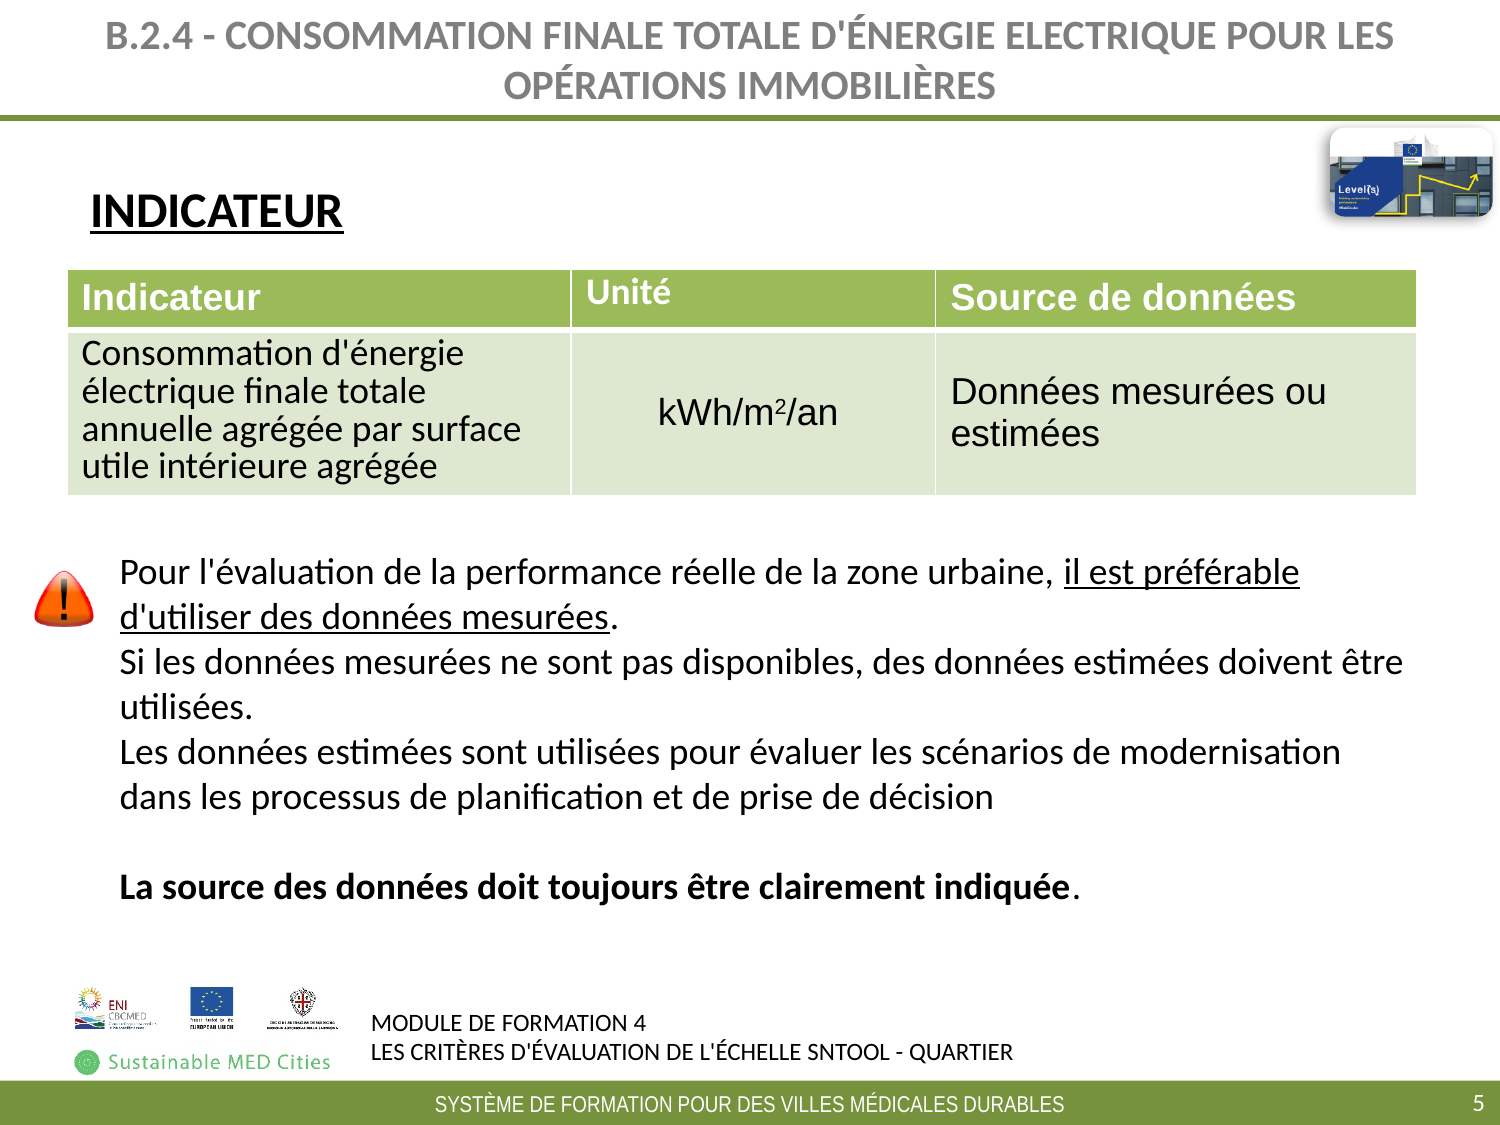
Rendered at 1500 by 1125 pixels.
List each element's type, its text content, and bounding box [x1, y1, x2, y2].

slide_number ‹#› [1149, 1078, 1500, 1125]
table_header Indicateur [68, 270, 570, 327]
list INDICATEUR [75, 170, 1425, 270]
picture [31, 568, 95, 630]
picture [62, 978, 356, 1080]
table_header Source de données [936, 270, 1416, 327]
title B.2.4 - CONSOMMATION FINALE TOTALE D'ÉNERGIE ELECTRIQUE POUR LES OPÉRATIONS IMMOBILIÈRES [0, 0, 1500, 117]
table_cell Consommation d'énergie électrique finale totale annuelle agrégée par surface utile intérieure agrégée [68, 333, 570, 495]
table_cell kWh/m2/an [572, 333, 935, 495]
text_box Pour l'évaluation de la performance réelle de la zone urbaine, il est préférable d'utiliser des données mesurées. Si les données mesurées ne sont pas disponibles, des données estimées doivent être utilisées. Les données estimées sont utilisées pour évaluer les scénarios de modernisation dans les processus de planification et de prise de décision La source des données doit toujours être clairement indiquée. [104, 539, 1428, 915]
picture [1329, 127, 1493, 217]
table_cell Données mesurées ou estimées [936, 333, 1416, 495]
table_header Unité [572, 270, 935, 327]
